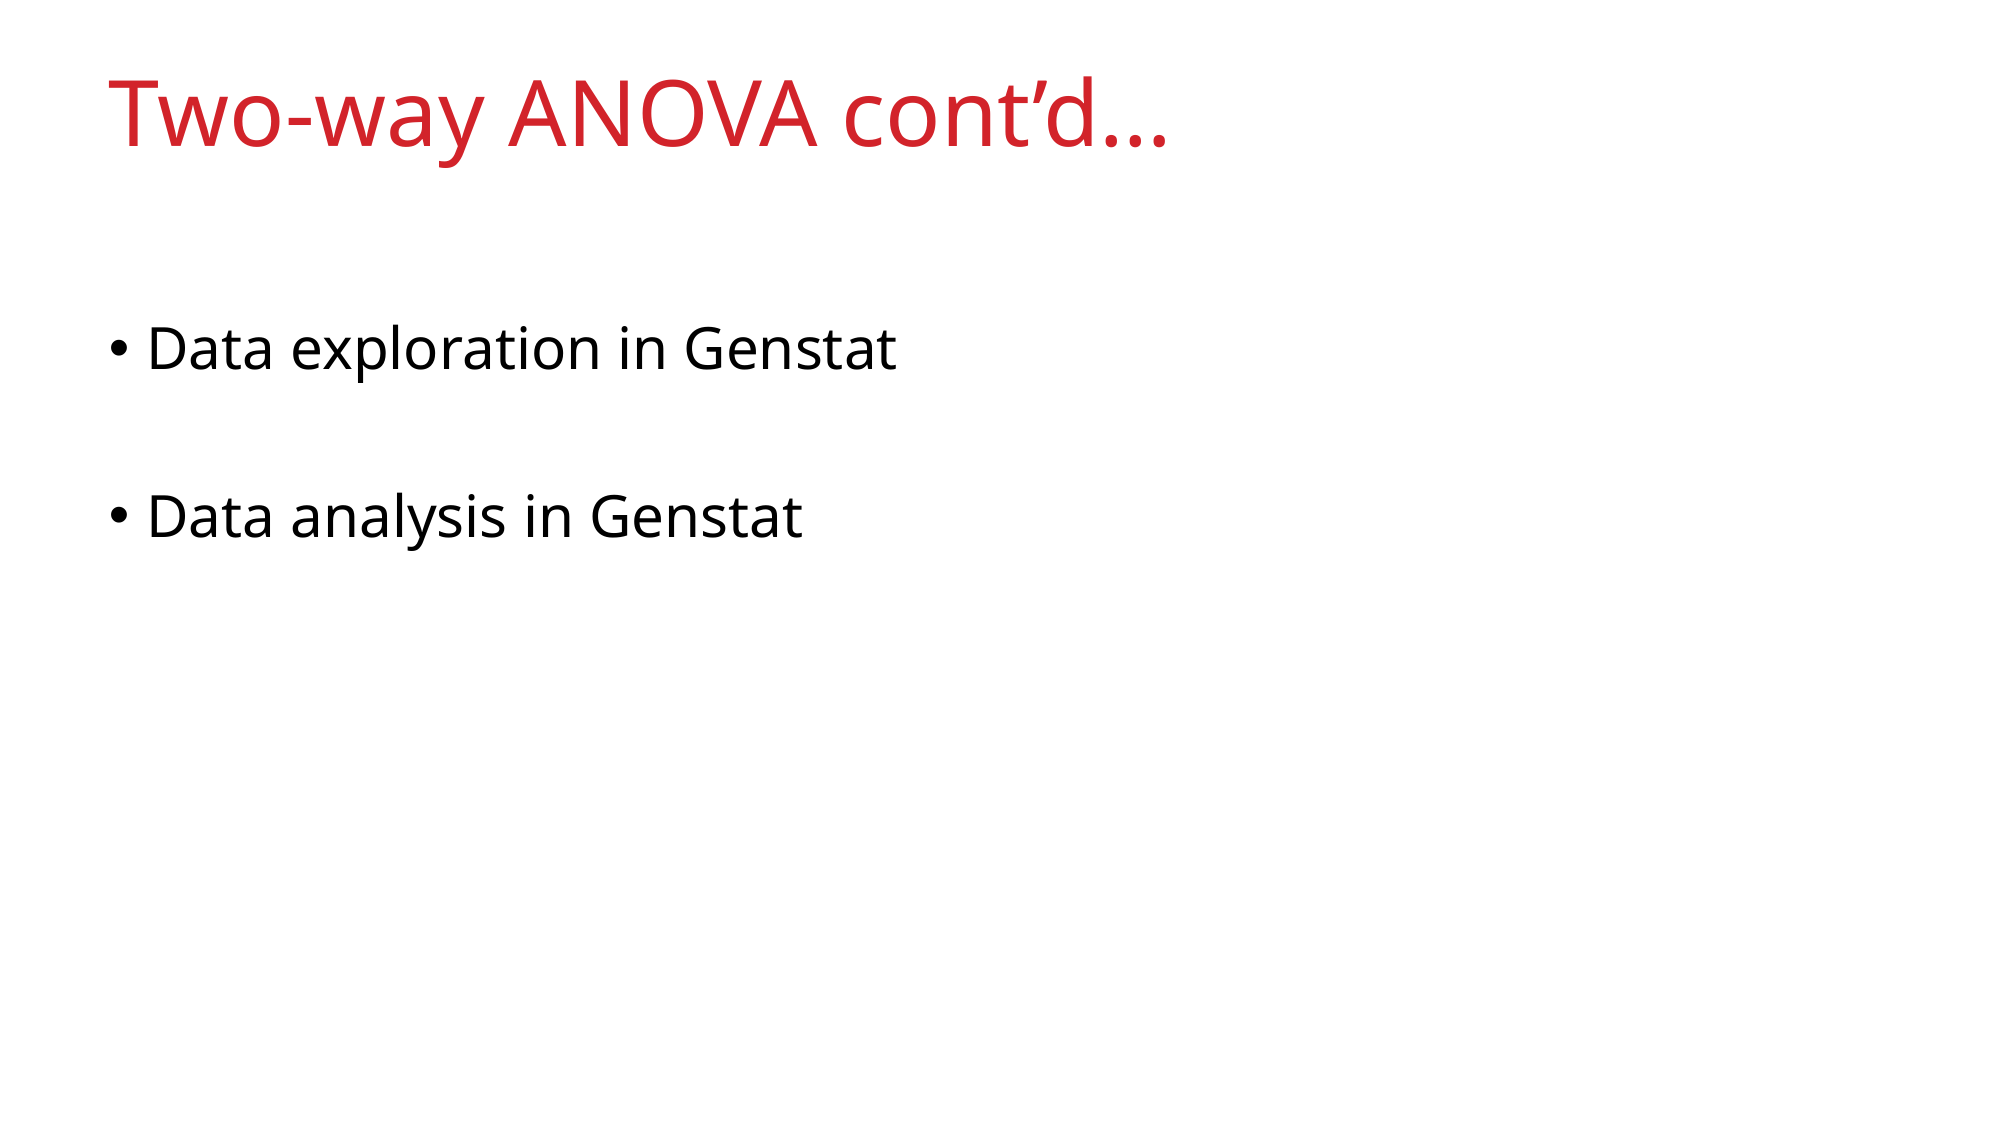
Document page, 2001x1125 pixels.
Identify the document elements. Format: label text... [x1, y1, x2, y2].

list Data exploration in Genstat Data analysis in Genstat [93, 311, 1863, 1050]
title Two-way ANOVA cont’d… [93, 0, 1863, 235]
